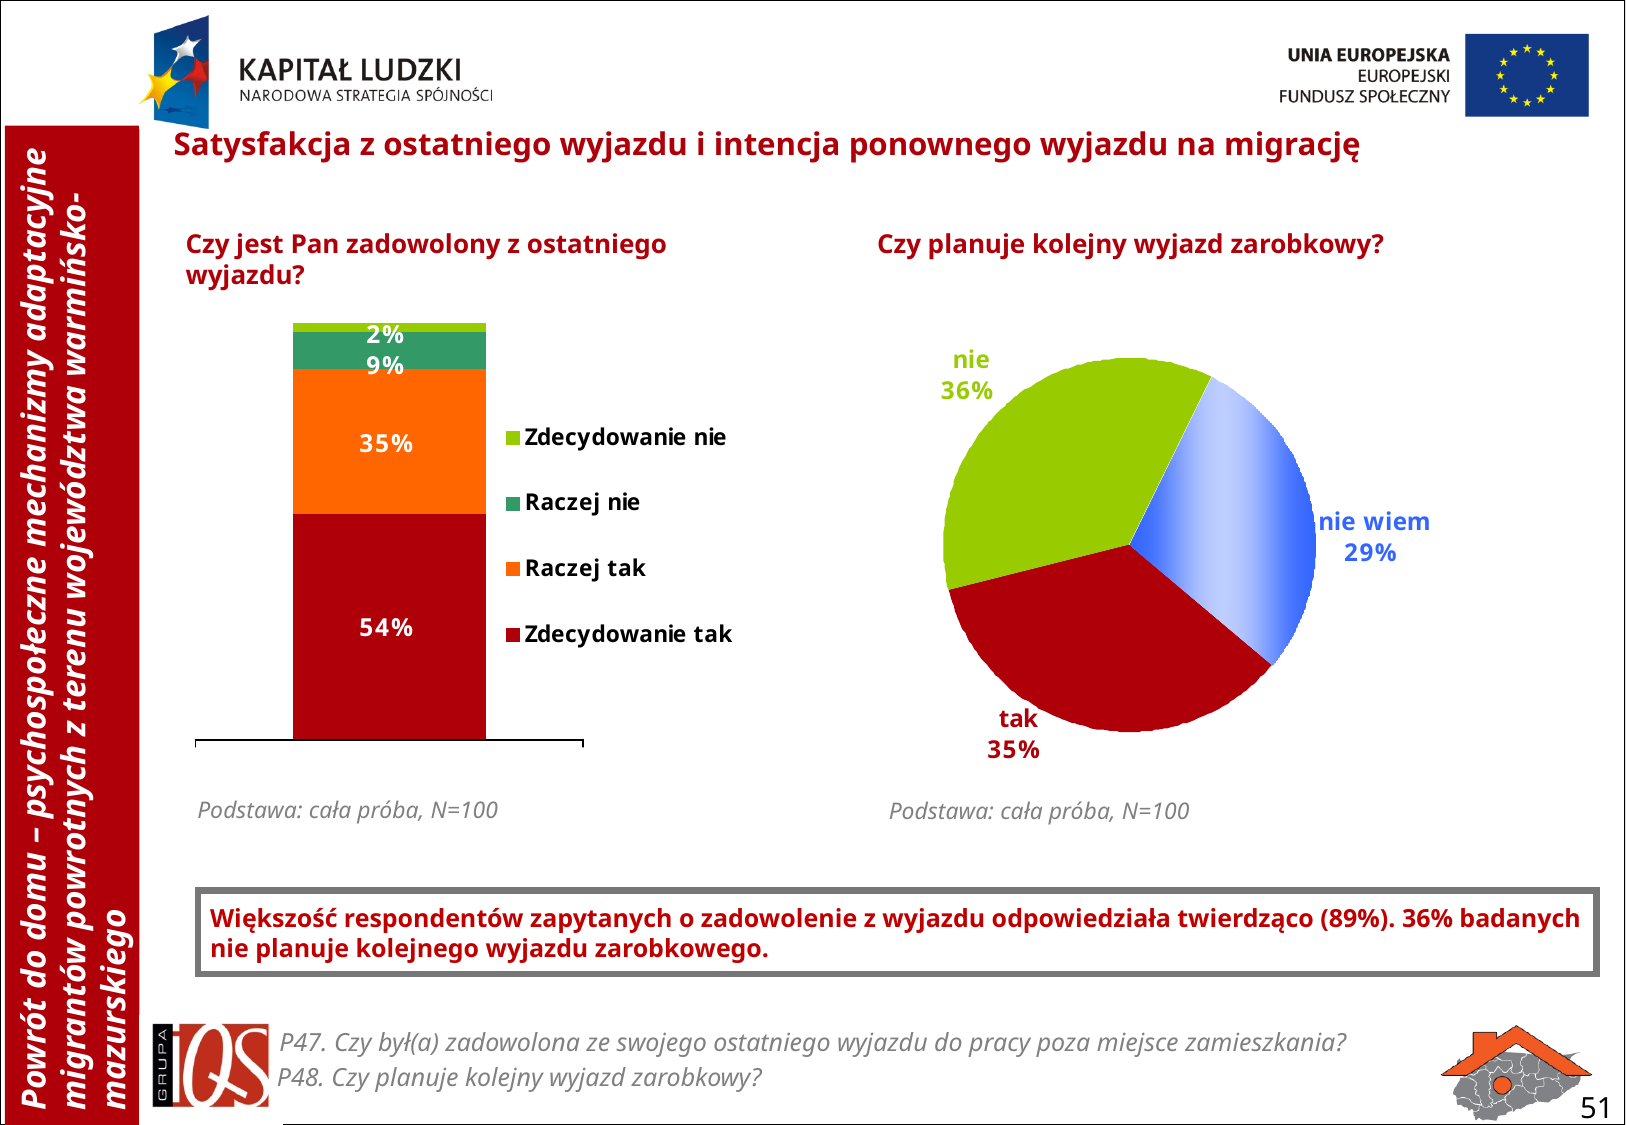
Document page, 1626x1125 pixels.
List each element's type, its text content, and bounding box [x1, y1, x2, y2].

text_box P48. Czy planuje kolejny wyjazd zarobkowy? [271, 1061, 1443, 1092]
text_box P47. Czy był(a) zadowolona ze swojego ostatniego wyjazdu do pracy poza miejsce zamieszkania? [273, 1026, 1446, 1057]
text_box Czy jest Pan zadowolony z ostatniego wyjazdu? [179, 227, 743, 287]
text_box Satysfakcja z ostatniego wyjazdu i intencja ponownego wyjazdu na migrację [167, 123, 1625, 162]
text_box Podstawa: cała próba, N=100 [191, 795, 766, 824]
picture [139, 1015, 283, 1125]
text_box Podstawa: cała próba, N=100 [882, 806, 1457, 825]
slide_number 51 [1249, 1082, 1625, 1125]
picture [1438, 1023, 1594, 1082]
text_box Czy planuje kolejny wyjazd zarobkowy? [871, 227, 1434, 259]
picture [1250, 7, 1617, 123]
text_box Większość respondentów zapytanych o zadowolenie z wyjazdu odpowiedziała twierdząco (89%). 36% badanych nie planuje kolejnego wyjazdu zarobkowego. [198, 890, 1597, 974]
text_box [165, 288, 776, 774]
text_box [765, 299, 1530, 798]
picture [139, 15, 492, 129]
